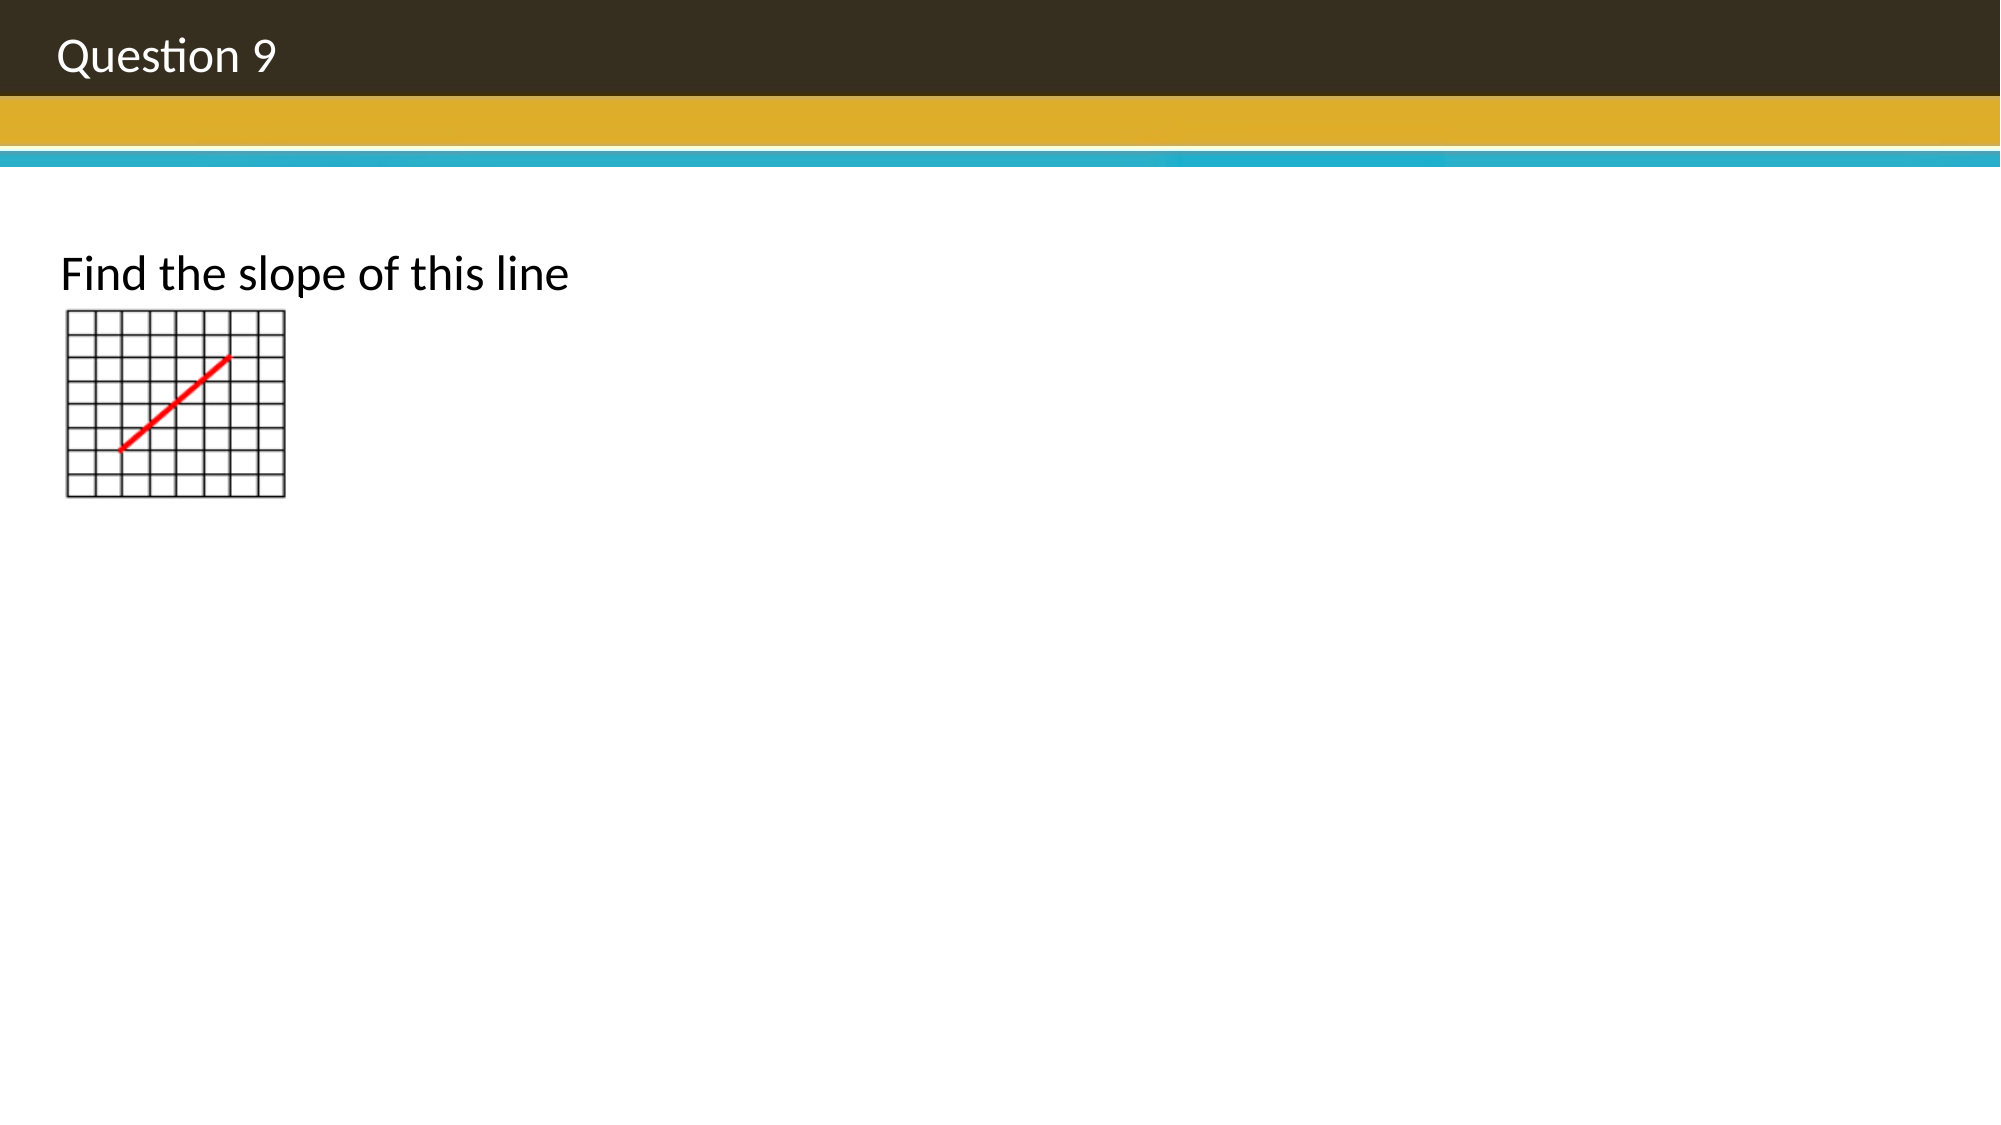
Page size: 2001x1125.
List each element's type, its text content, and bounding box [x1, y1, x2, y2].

picture [0, 0, 2000, 167]
picture [50, 297, 300, 509]
text_box Question 9 [41, 14, 293, 90]
